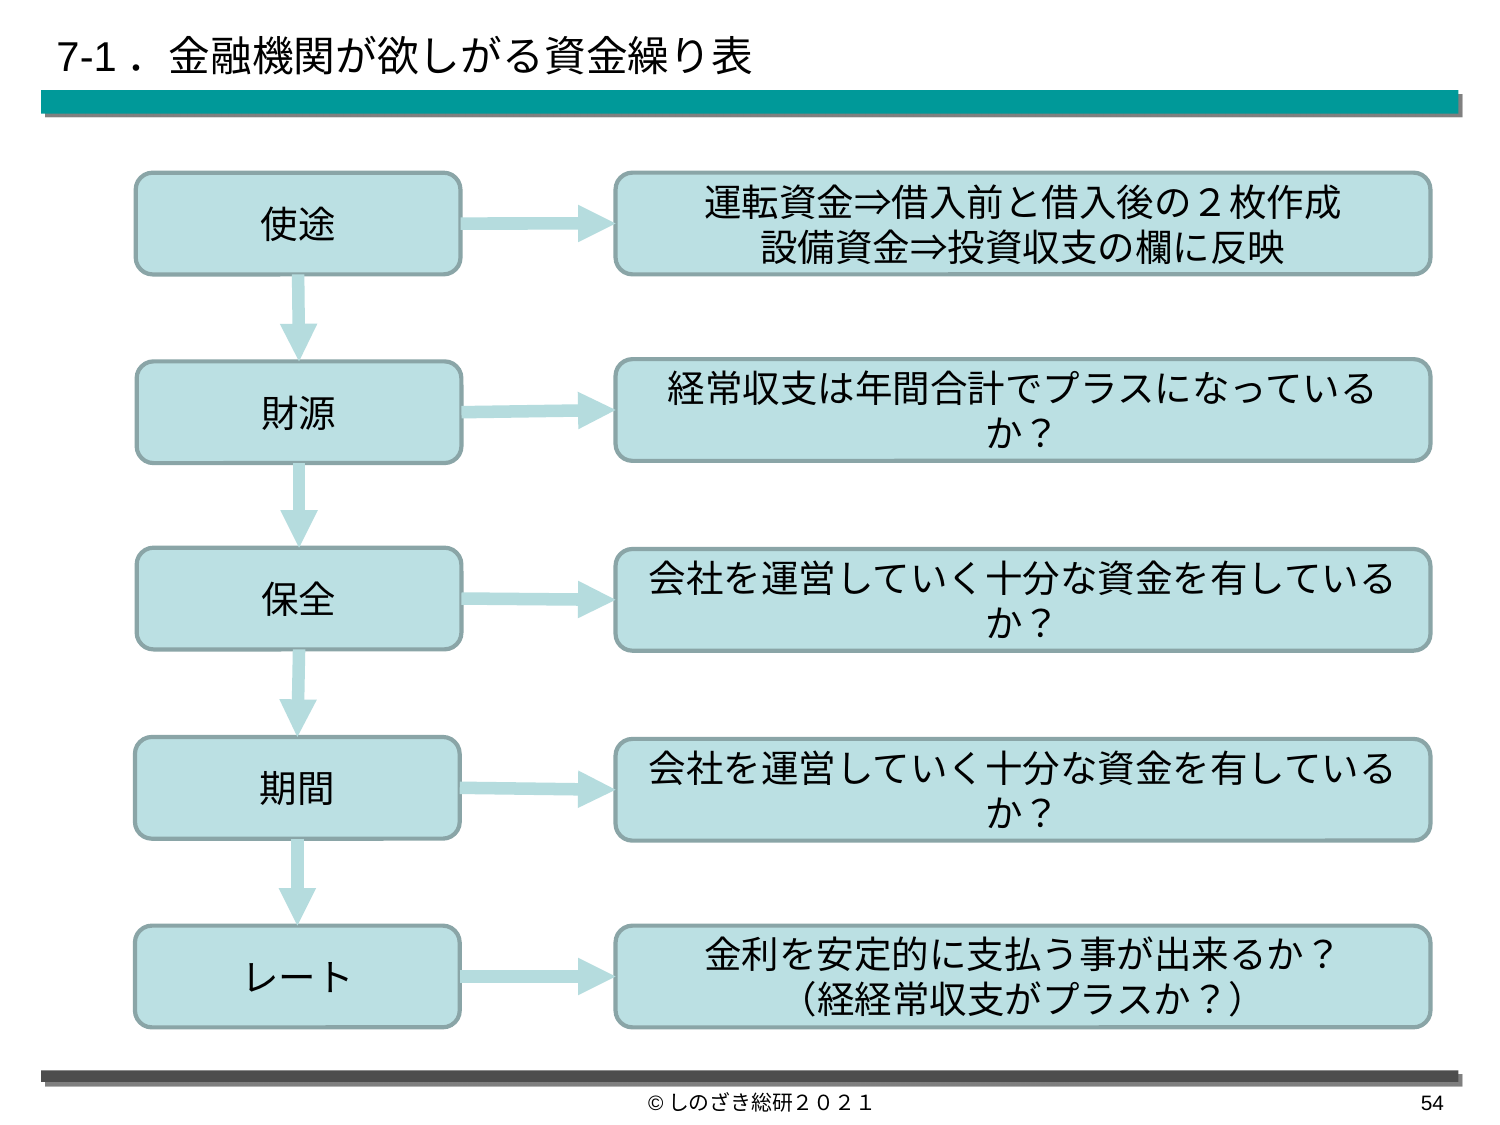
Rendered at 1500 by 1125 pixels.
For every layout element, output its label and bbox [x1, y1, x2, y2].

slide_number [1108, 1082, 1459, 1125]
footer [524, 1082, 1000, 1125]
title [41, 19, 1459, 91]
text_box [132, 170, 1433, 1030]
